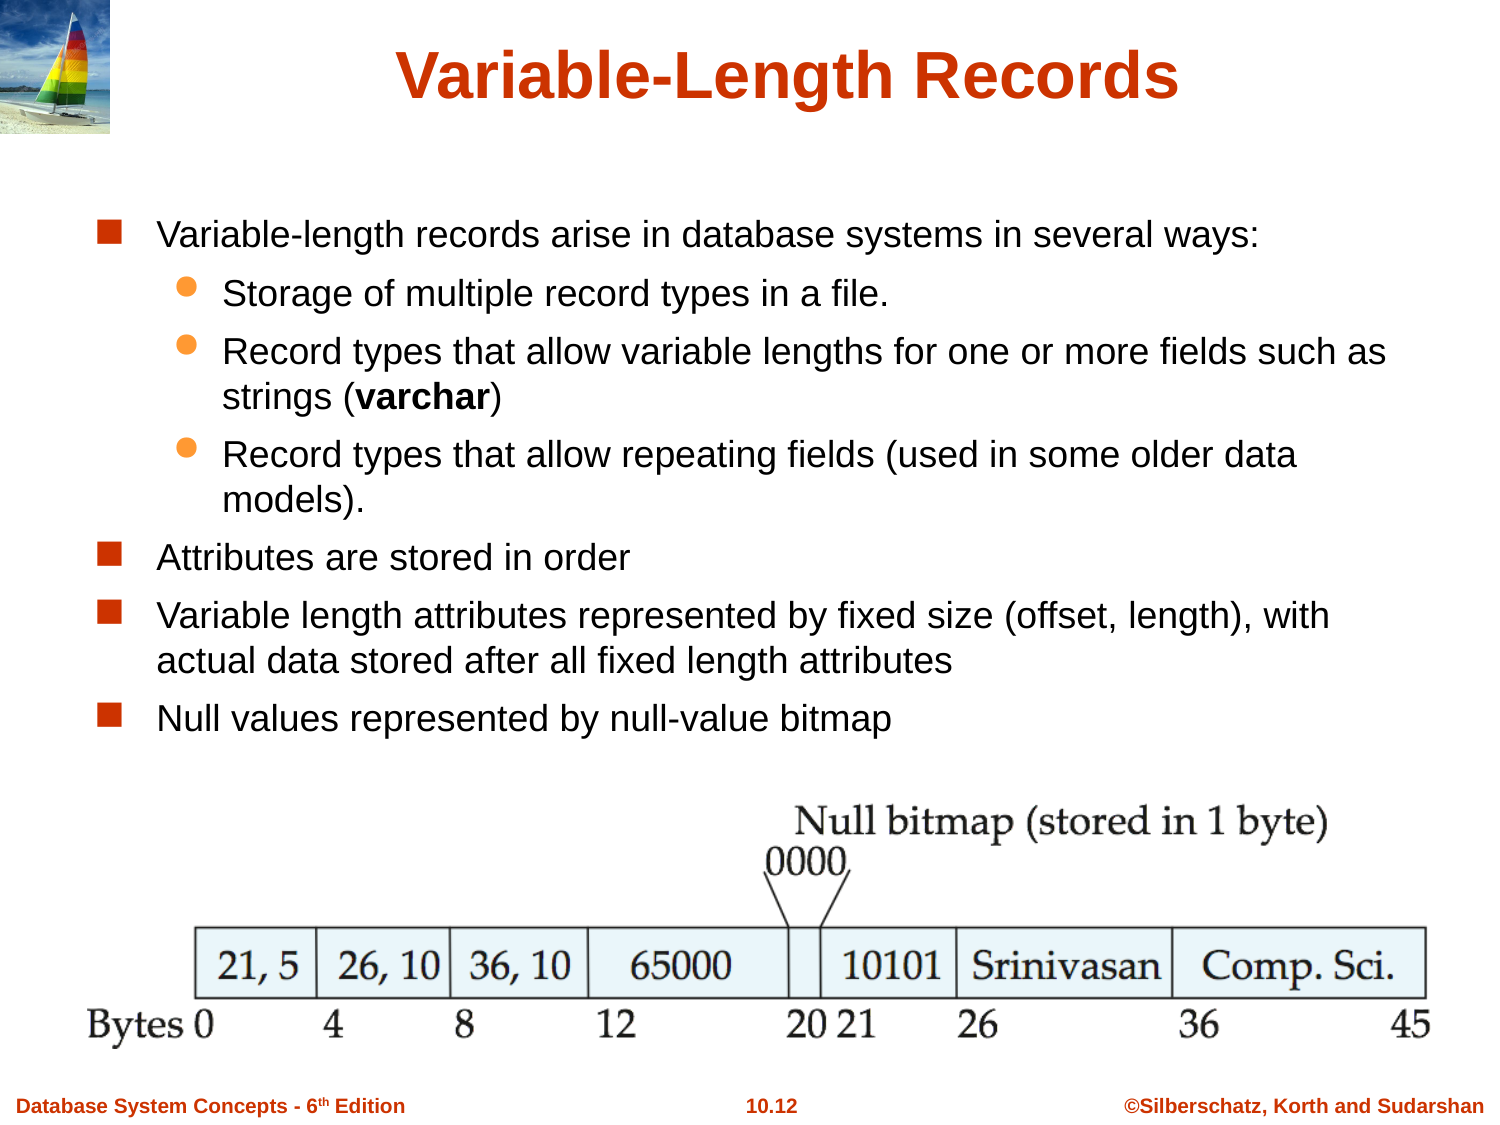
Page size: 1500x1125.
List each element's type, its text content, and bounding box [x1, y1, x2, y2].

picture [0, 0, 110, 134]
list Variable-length records arise in database systems in several ways: Storage of multiple record types in a file. Record types that allow variable lengths for one or more fields such as strings (varchar) Record types that allow repeating fields (used in some older data models). Attributes are stored in order Variable length attributes represented by fixed size (offset, length), with actual data stored after all fixed length attributes Null values represented by null-value bitmap [85, 202, 1408, 794]
picture [86, 795, 1436, 1050]
title Variable-Length Records [125, 18, 1452, 120]
